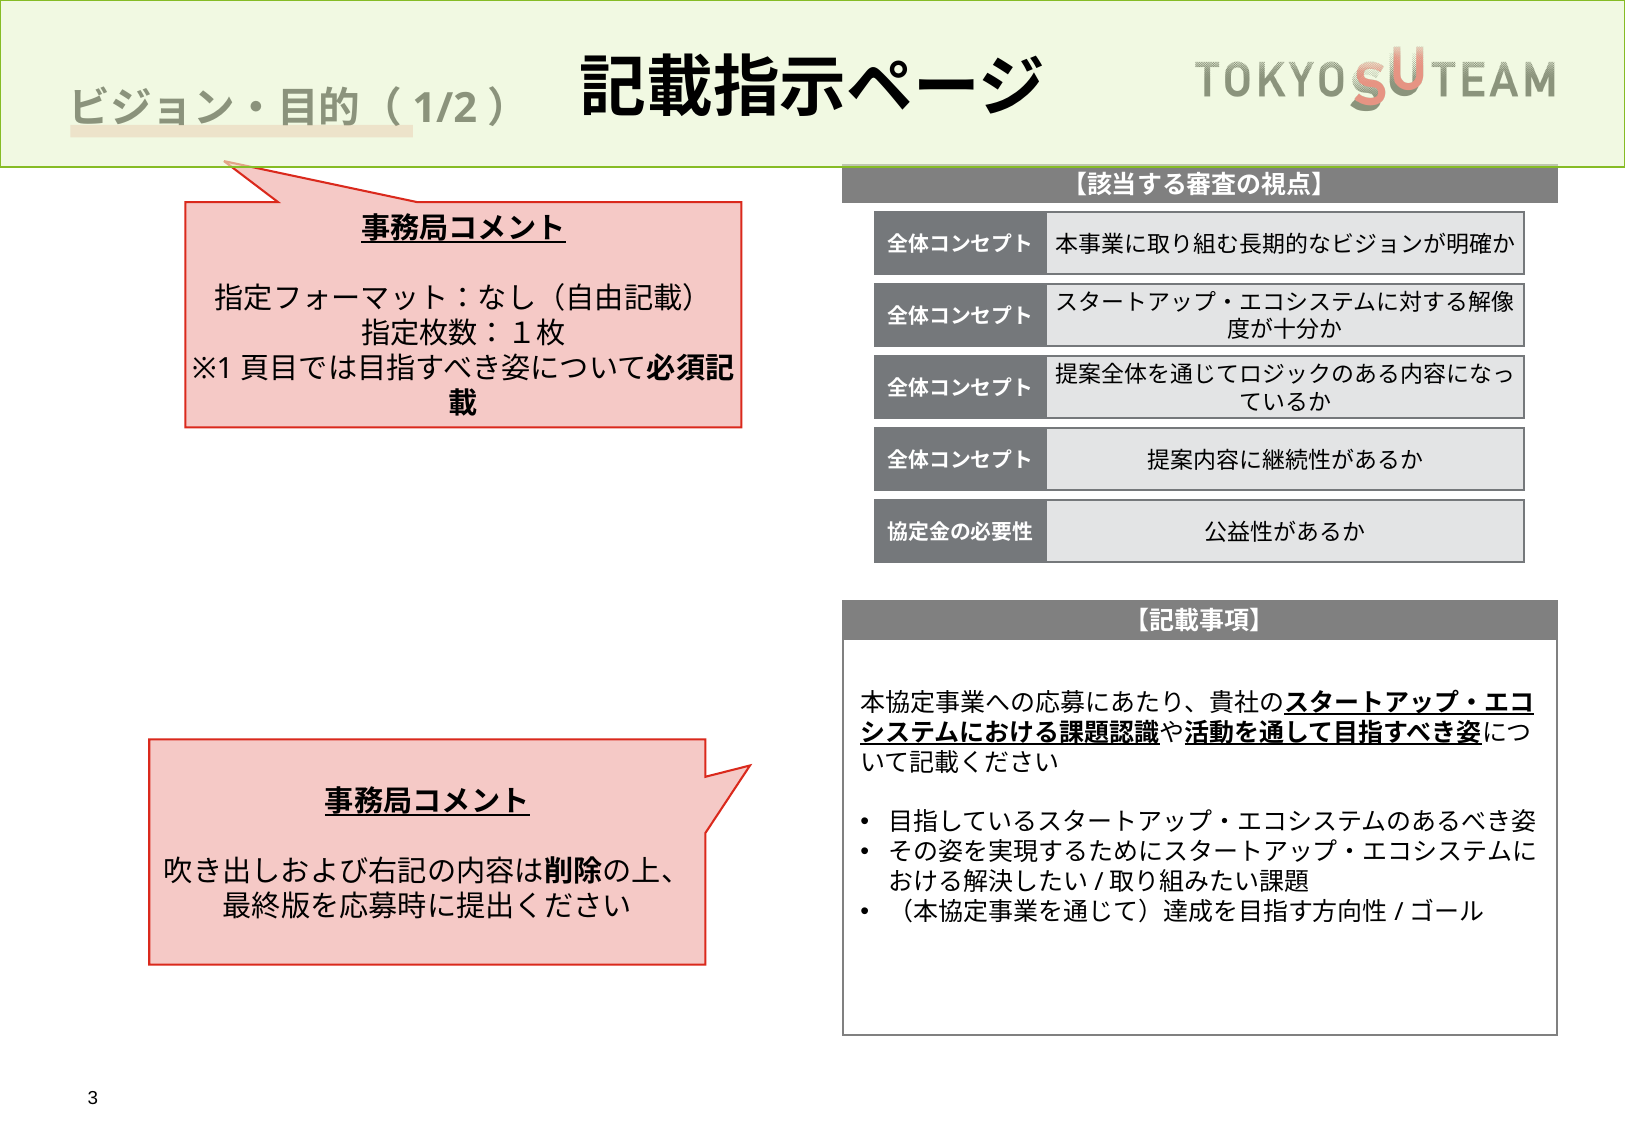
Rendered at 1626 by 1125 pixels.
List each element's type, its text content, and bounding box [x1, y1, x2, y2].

text_box 事務局コメント 吹き出しおよび右記の内容は削除の上、 最終版を応募時に提出ください [149, 739, 751, 965]
text_box 記載指示ページ [0, 0, 1625, 167]
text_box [874, 355, 1525, 419]
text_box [874, 427, 1525, 491]
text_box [874, 211, 1525, 275]
text_box 事務局コメント 指定フォーマット：なし（自由記載） 指定枚数：１枚 ※1頁目では目指すべき姿について必須記載 [185, 167, 742, 428]
text_box 【該当する審査の視点】 [842, 167, 1557, 203]
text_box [874, 499, 1525, 563]
slide_number 3 [68, 1080, 98, 1109]
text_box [874, 283, 1525, 347]
picture [1194, 45, 1557, 115]
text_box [842, 600, 1557, 1036]
